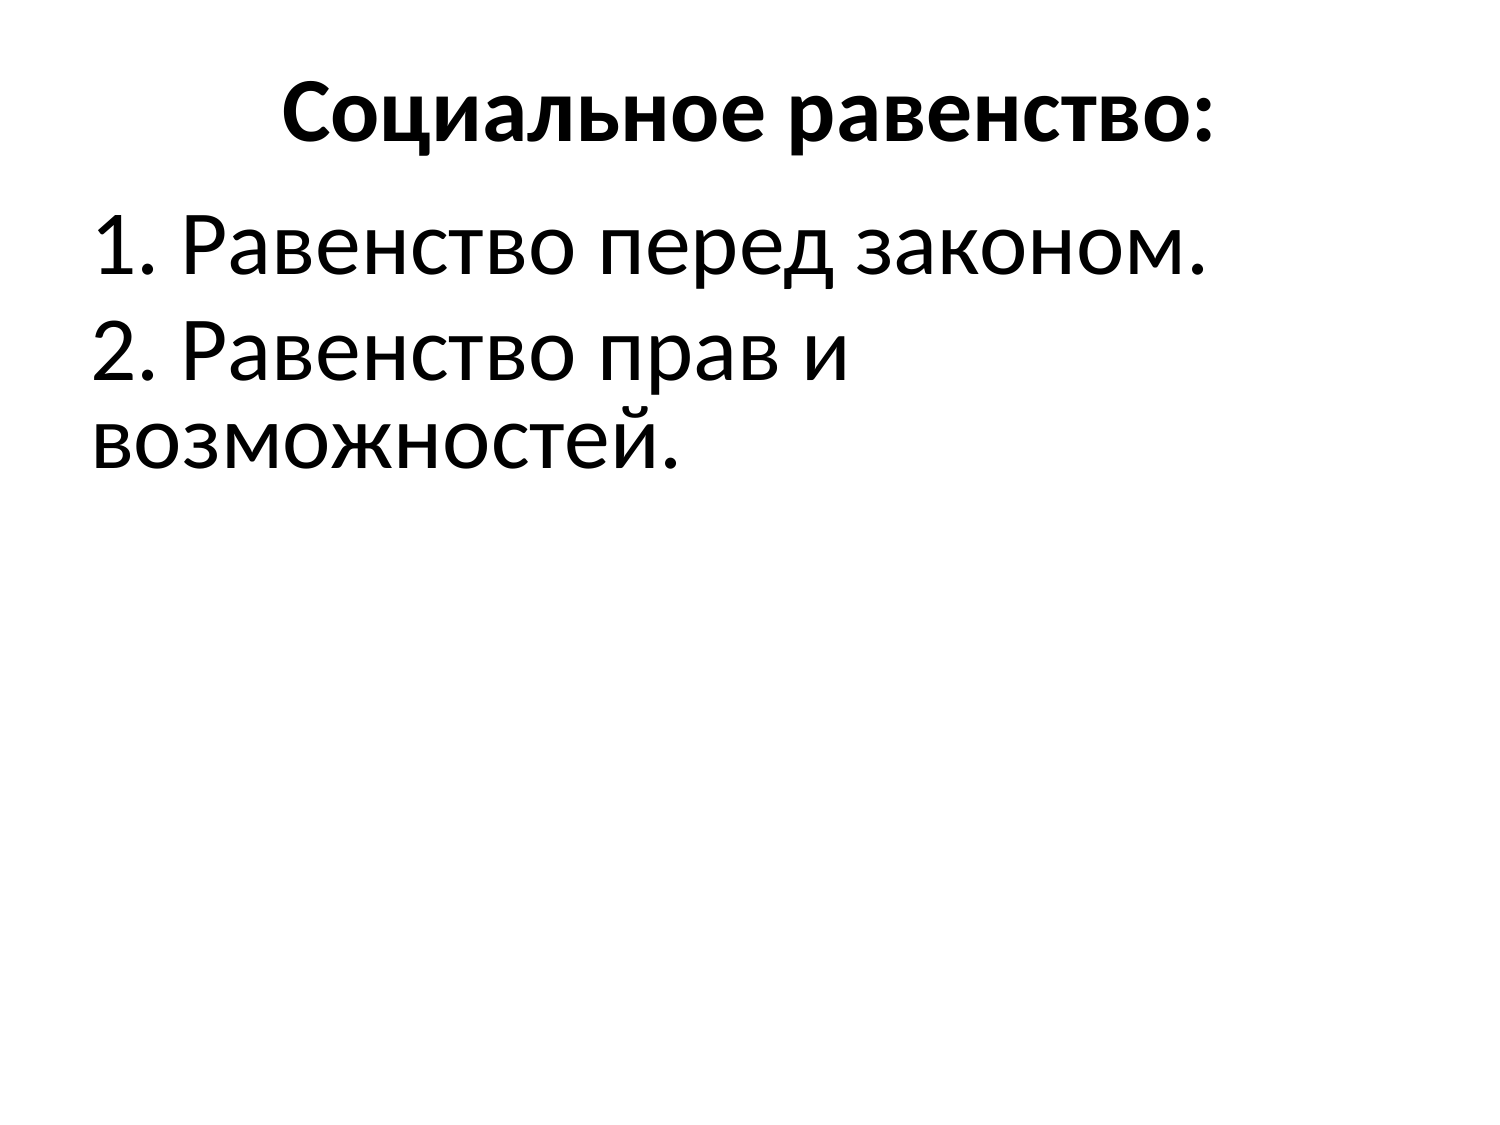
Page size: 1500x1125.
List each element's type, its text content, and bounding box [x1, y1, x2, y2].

list 1. Равенство перед законом. 2. Равенство прав и возможностей. [75, 196, 1425, 1024]
title Социальное равенство: [75, 45, 1425, 185]
